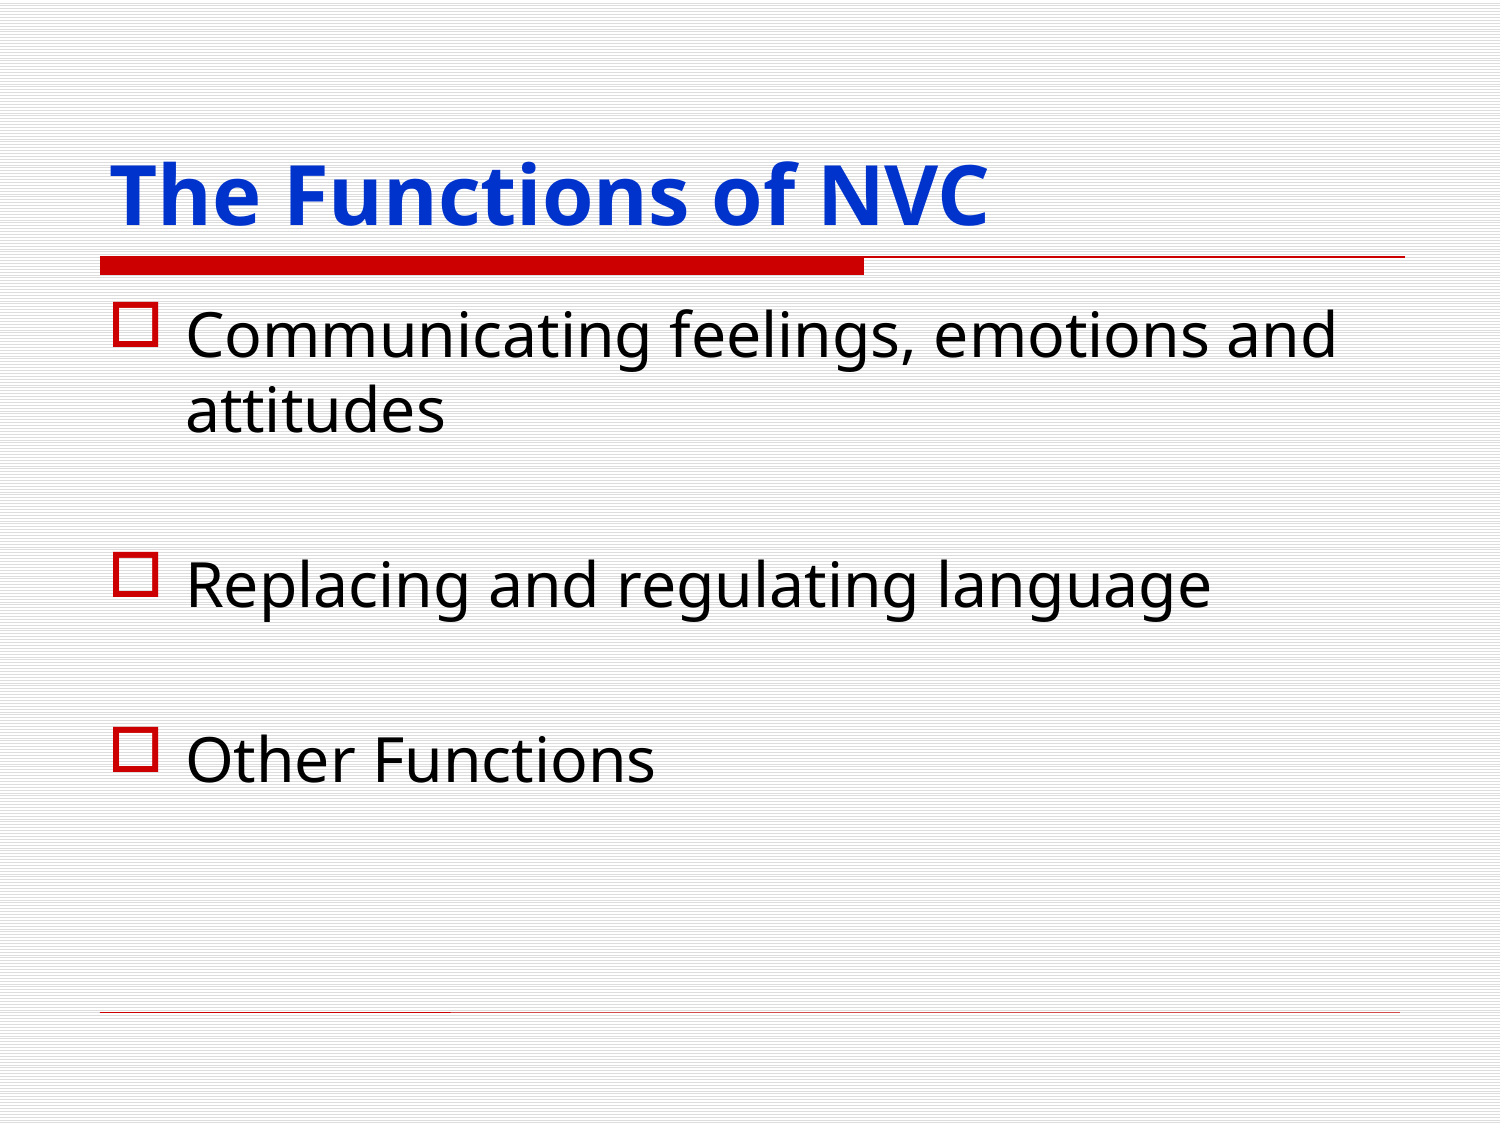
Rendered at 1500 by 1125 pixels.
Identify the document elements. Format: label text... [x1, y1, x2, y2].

title The Functions of NVC [93, 49, 1407, 250]
list Communicating feelings, emotions and attitudes Replacing and regulating language Other Functions [92, 287, 1406, 988]
